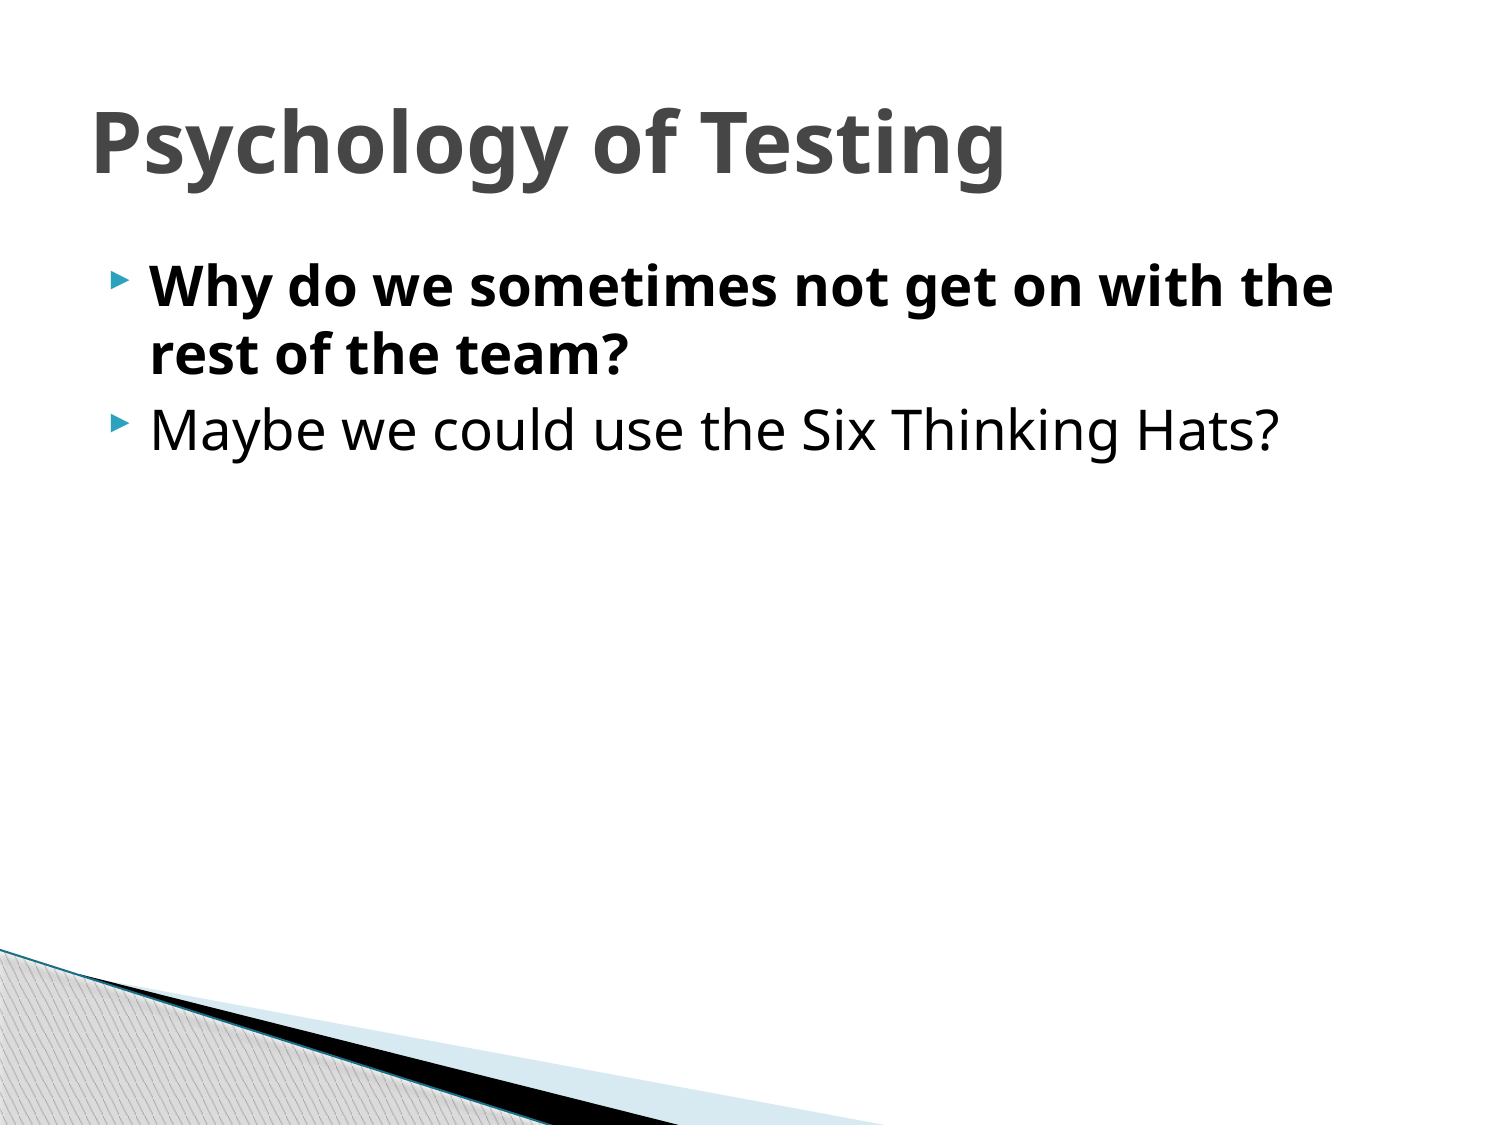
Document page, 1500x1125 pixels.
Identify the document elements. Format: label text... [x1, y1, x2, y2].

title Psychology of Testing [75, 45, 1425, 233]
list Why do we sometimes not get on with the rest of the team? Maybe we could use the Six Thinking Hats? [75, 243, 1388, 1012]
